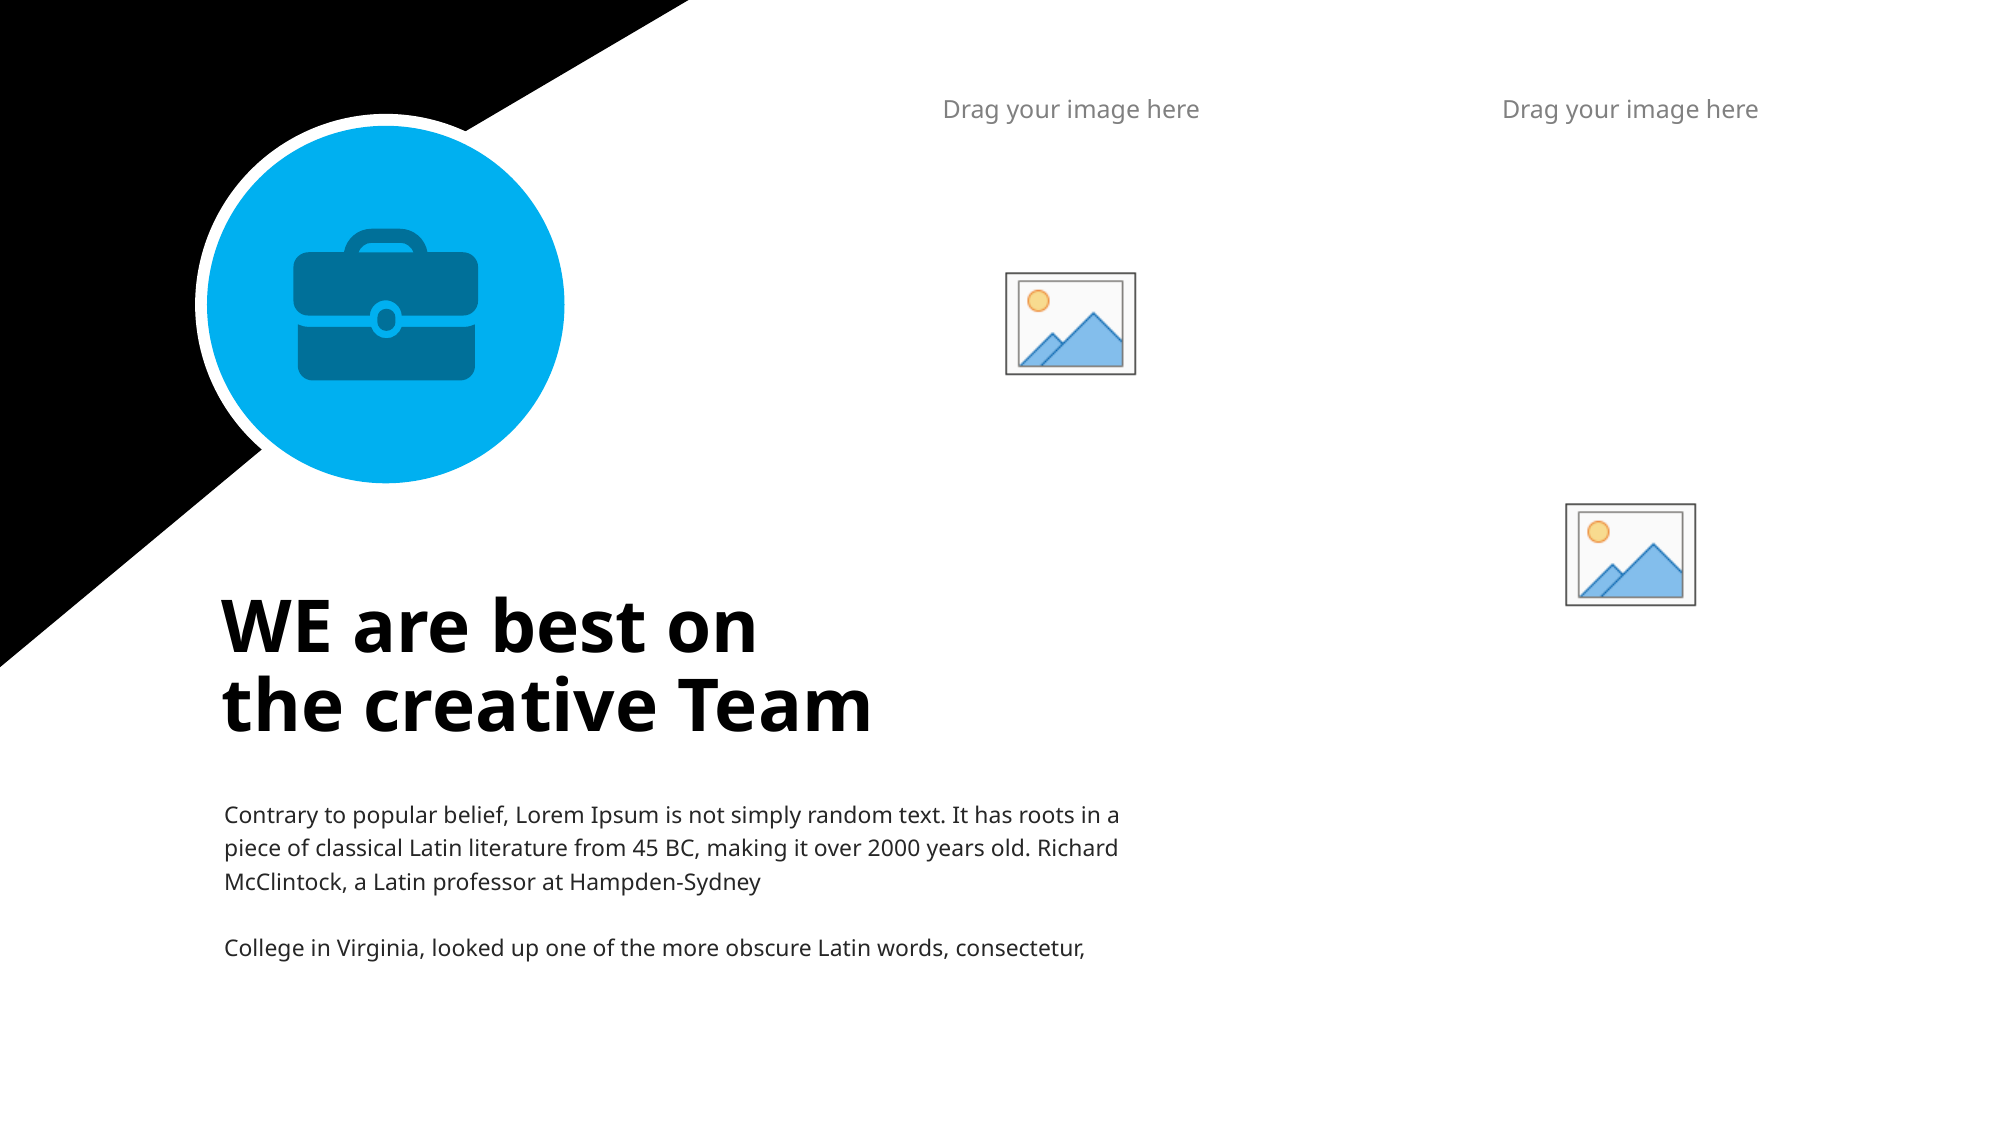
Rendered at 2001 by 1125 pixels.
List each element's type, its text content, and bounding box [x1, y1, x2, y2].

picture [1361, 85, 1900, 1024]
text_box Contrary to popular belief, Lorem Ipsum is not simply random text. It has roots in a piece of classical Latin literature from 45 BC, making it over 2000 years old. Richard McClintock, a Latin professor at Hampden-Sydney College in Virginia, looked up one of the more obscure Latin words, consectetur, [209, 787, 1188, 969]
text_box [297, 324, 475, 381]
text_box [0, 0, 689, 668]
picture [802, 85, 1341, 563]
text_box [205, 124, 566, 485]
text_box WE are best on the creative Team [206, 580, 1019, 754]
text_box [194, 112, 578, 497]
text_box [293, 228, 479, 316]
text_box [377, 308, 396, 331]
